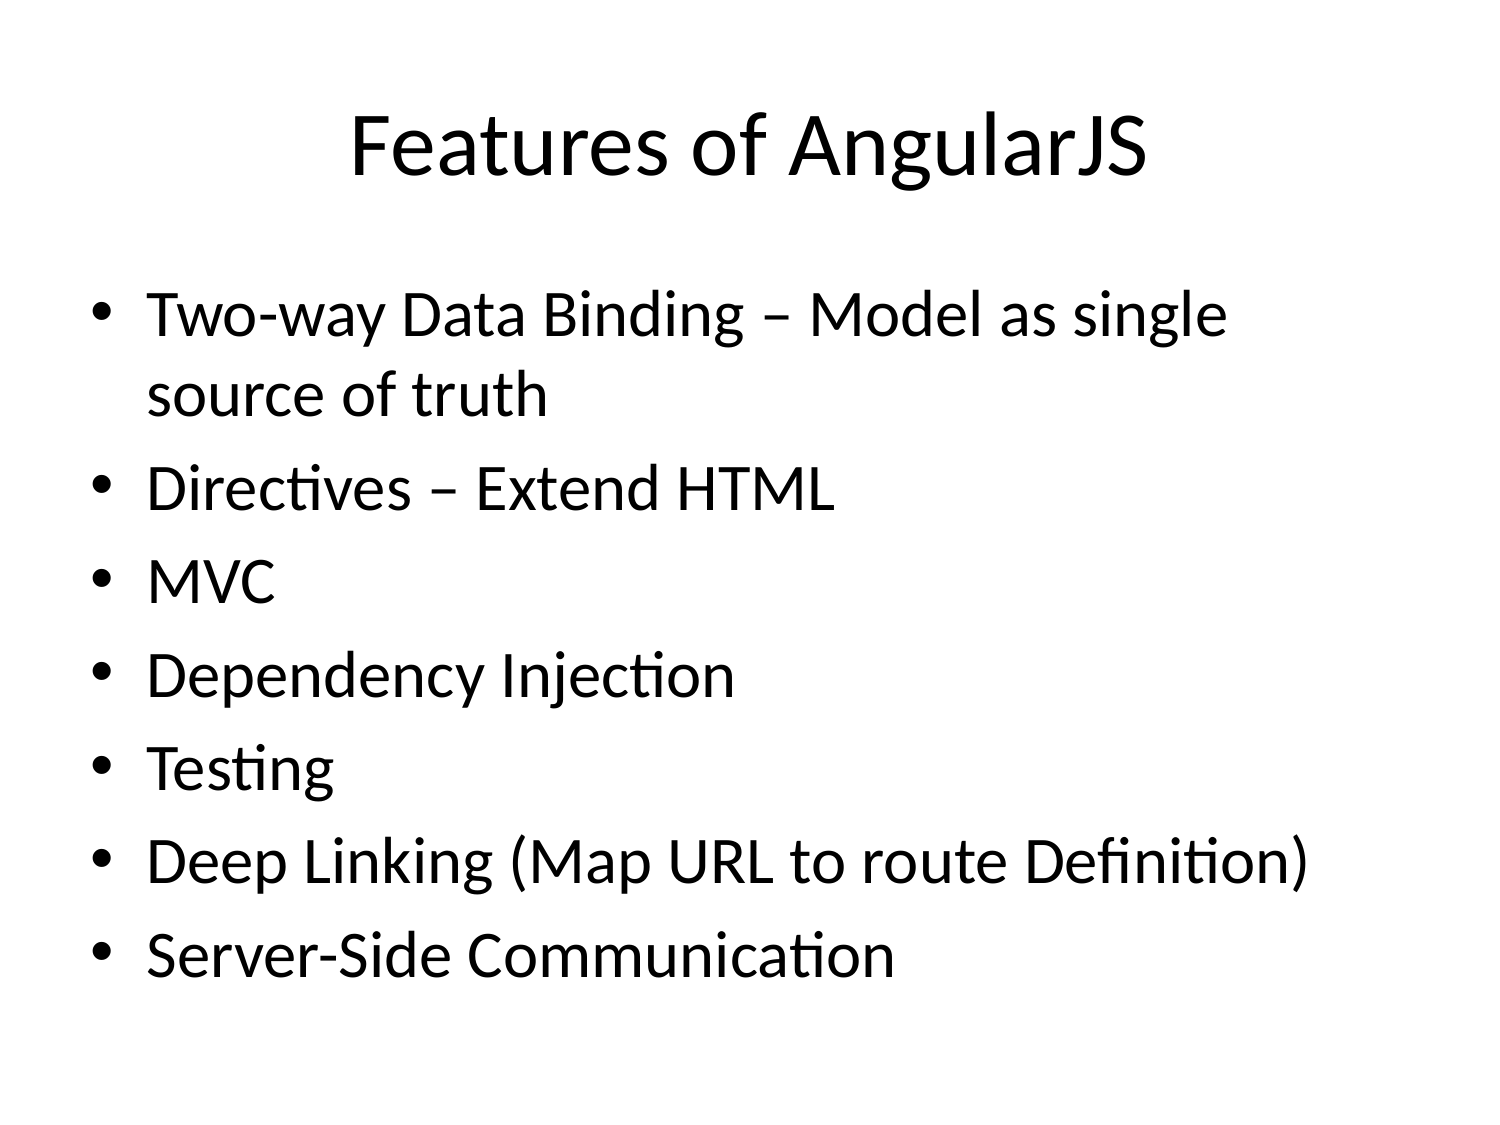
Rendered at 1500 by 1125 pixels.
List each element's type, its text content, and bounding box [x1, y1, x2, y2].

title Features of AngularJS [75, 45, 1425, 233]
list Two-way Data Binding – Model as single source of truth Directives – Extend HTML MVC Dependency Injection Testing Deep Linking (Map URL to route Definition) Server-Side Communication [75, 262, 1425, 1005]
